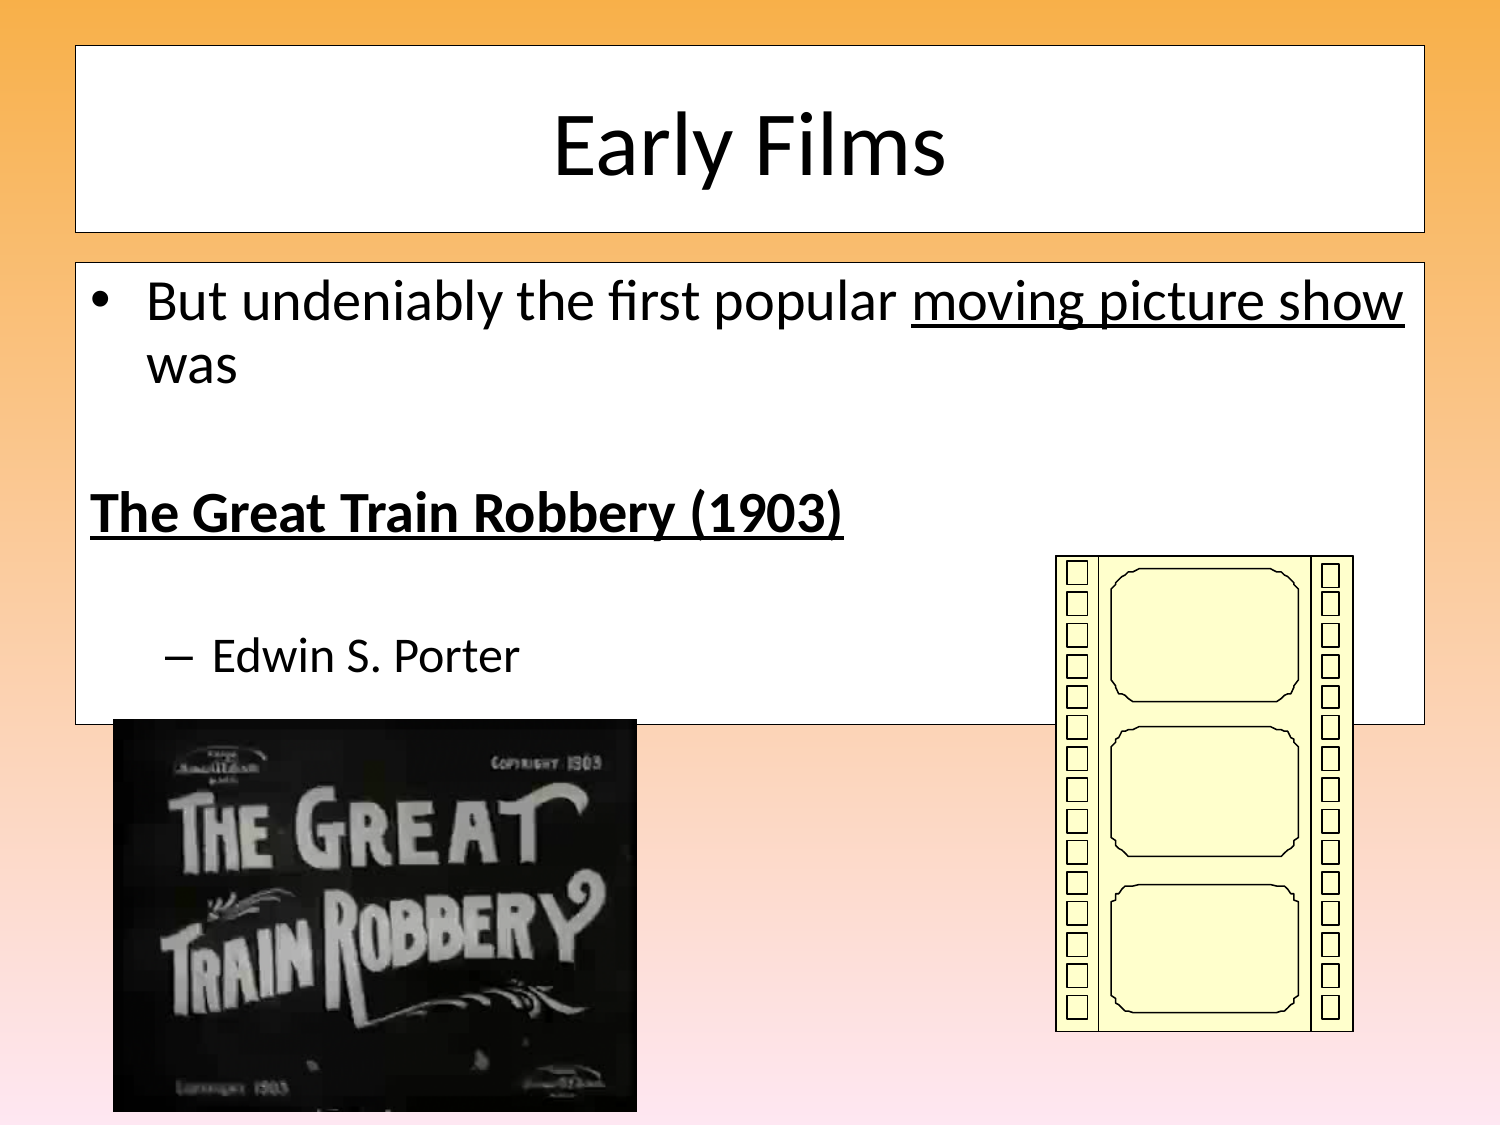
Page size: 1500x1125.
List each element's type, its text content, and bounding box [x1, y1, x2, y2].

picture [1049, 549, 1362, 1040]
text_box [112, 718, 638, 1113]
list But undeniably the first popular moving picture show was The Great Train Robbery (1903) Edwin S. Porter [75, 262, 1425, 725]
title Early Films [75, 45, 1425, 233]
